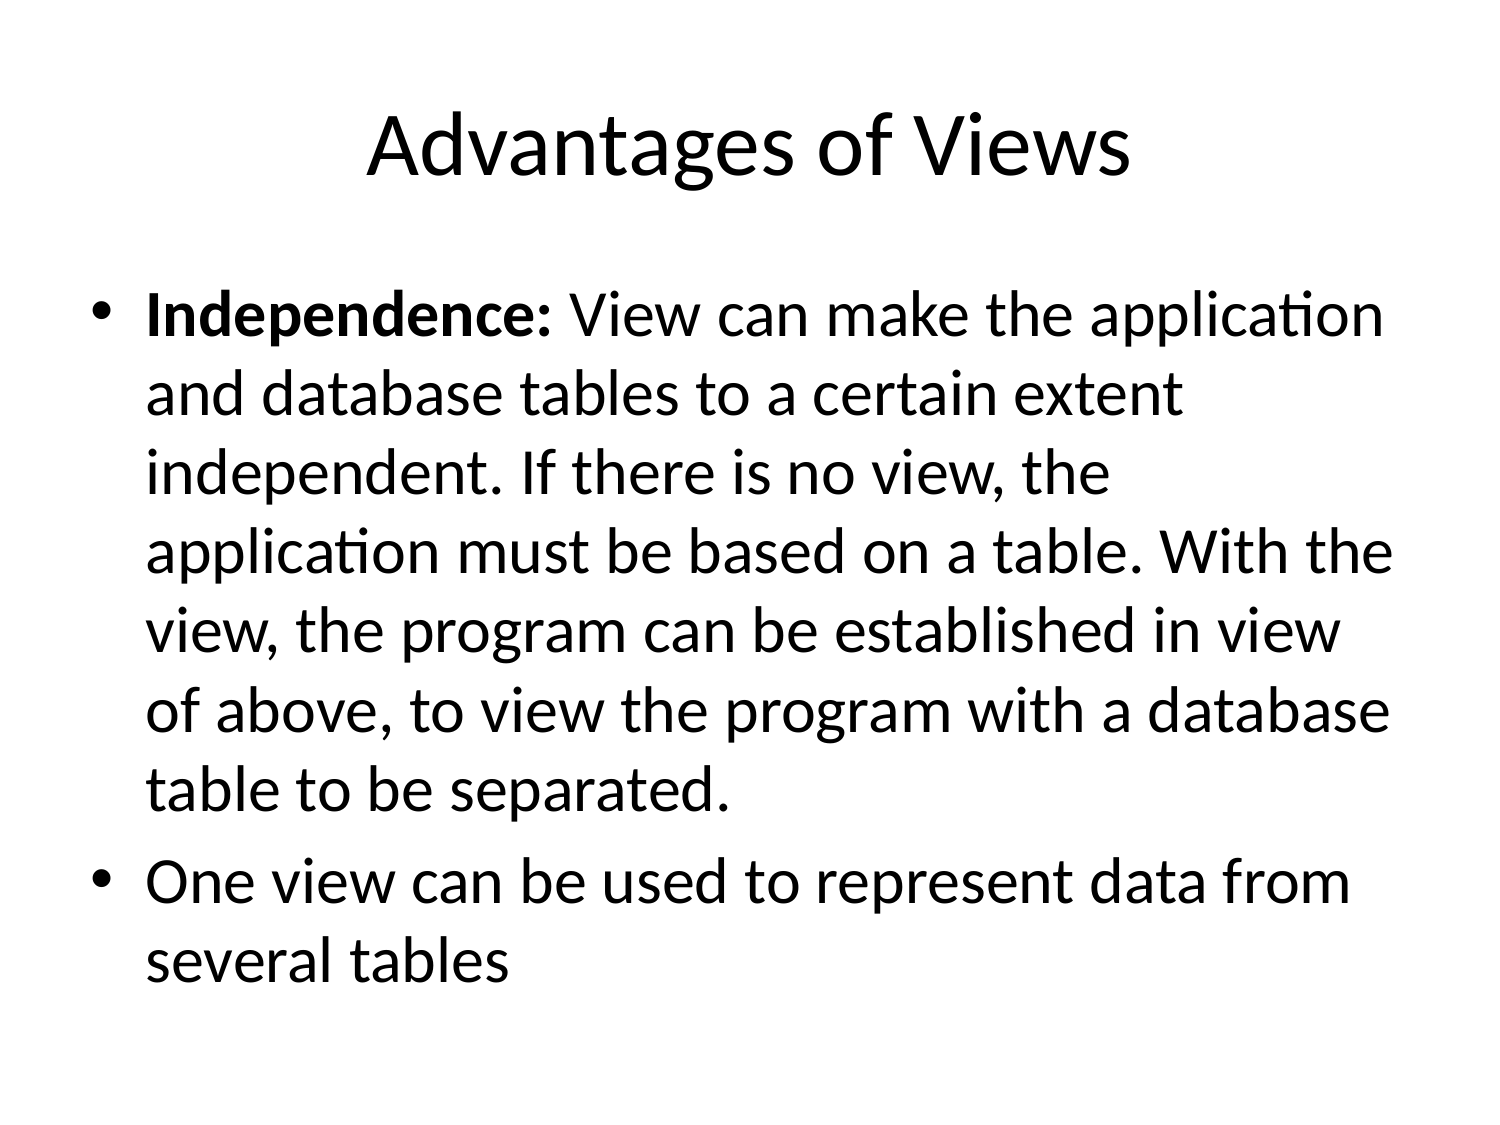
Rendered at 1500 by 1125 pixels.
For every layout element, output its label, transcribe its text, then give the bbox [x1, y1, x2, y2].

list Independence: View can make the application and database tables to a certain extent independent. If there is no view, the application must be based on a table. With the view, the program can be established in view of above, to view the program with a database table to be separated. One view can be used to represent data from several tables [75, 262, 1425, 1005]
title Advantages of Views [75, 45, 1425, 233]
